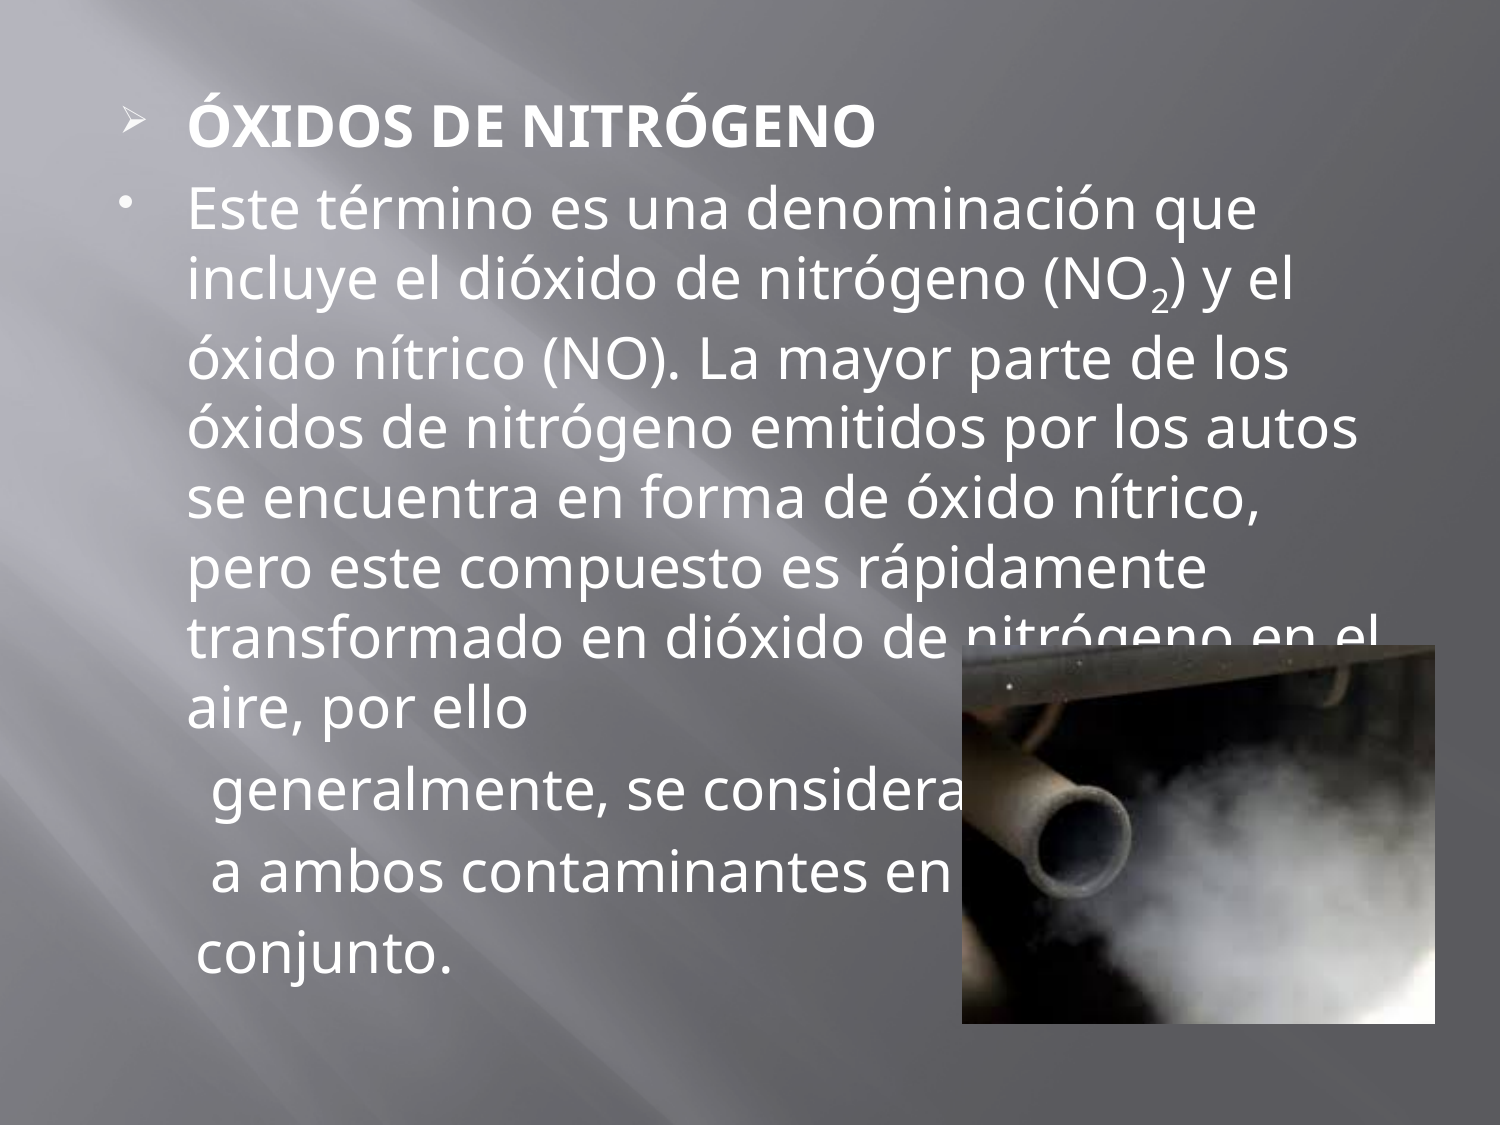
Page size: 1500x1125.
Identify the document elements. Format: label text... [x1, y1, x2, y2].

list ÓXIDOS DE NITRÓGENO Este término es una denominación que incluye el dióxido de nitrógeno (NO2) y el óxido nítrico (NO). La mayor parte de los óxidos de nitrógeno emitidos por los autos se encuentra en forma de óxido nítrico, pero este compuesto es rápidamente transformado en dióxido de nitrógeno en el aire, por ello generalmente, se considera a ambos contaminantes en conjunto. [82, 82, 1430, 1043]
picture [962, 644, 1435, 1024]
